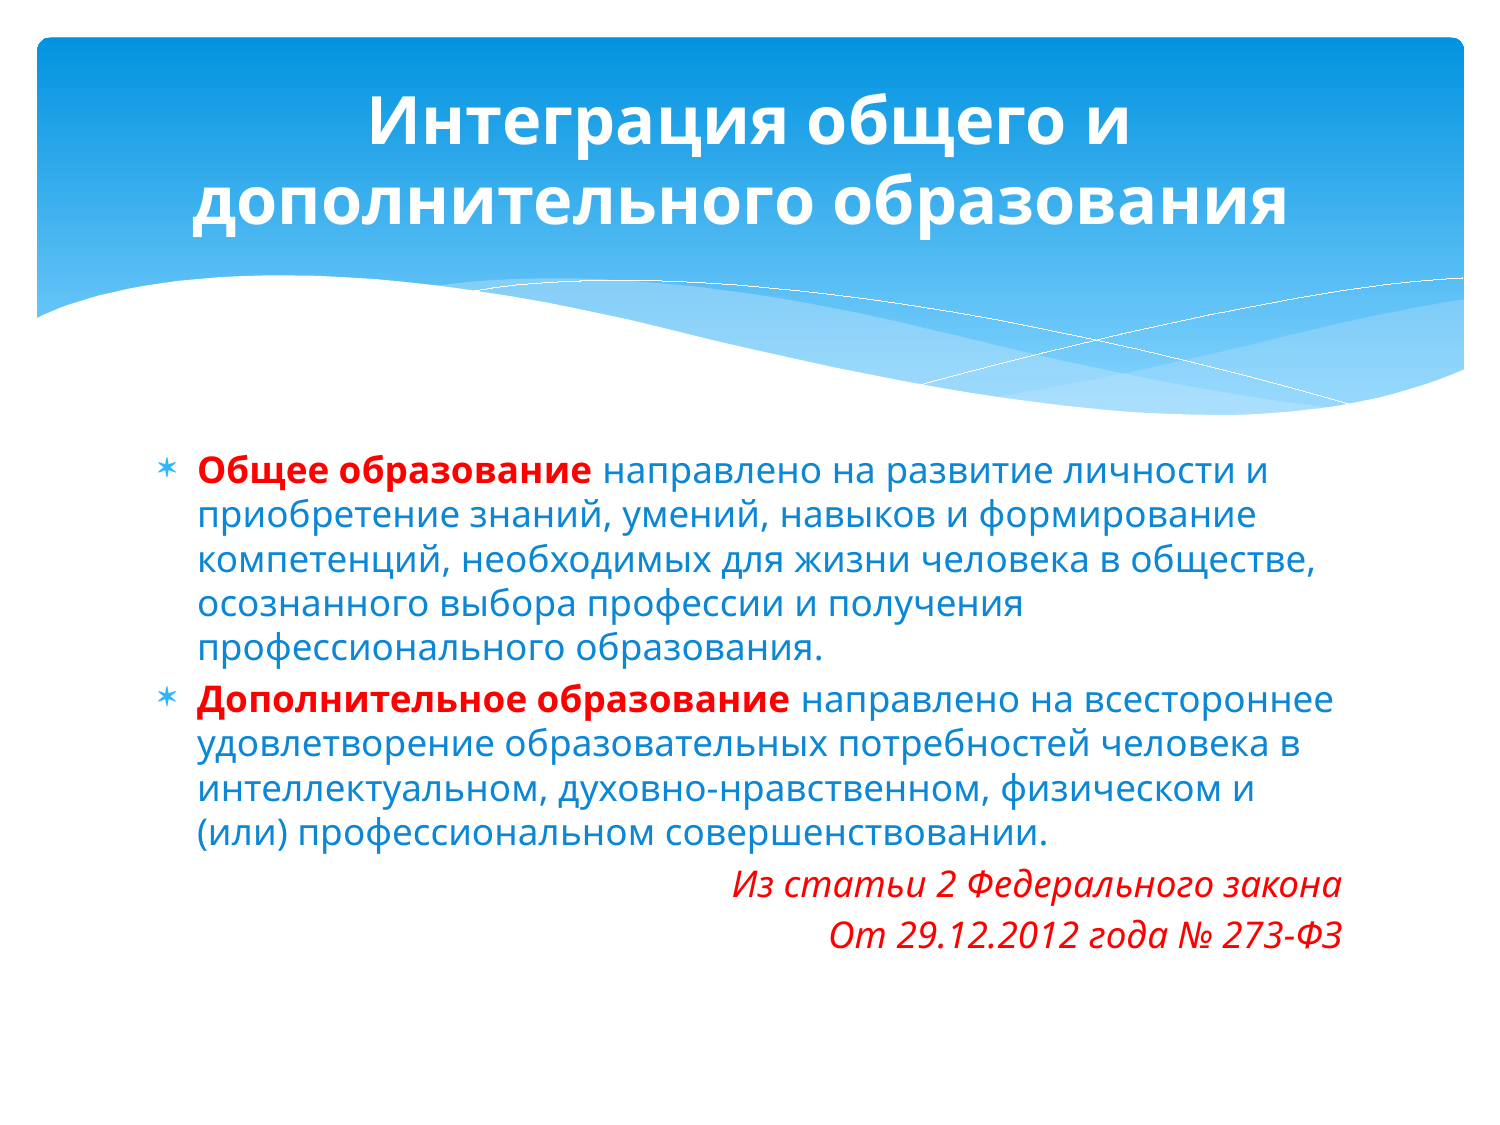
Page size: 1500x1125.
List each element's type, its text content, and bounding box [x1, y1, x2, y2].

list Общее образование направлено на развитие личности и приобретение знаний, умений, навыков и формирование компетенций, необходимых для жизни человека в обществе, осознанного выбора профессии и получения профессионального образования. Дополнительное образование направлено на всестороннее удовлетворение образовательных потребностей человека в интеллектуальном, духовно-нравственном, физическом и (или) профессиональном совершенствовании. Из статьи 2 Федерального закона От 29.12.2012 года № 273-ФЗ [143, 438, 1359, 1005]
title Интеграция общего и дополнительного образования [75, 55, 1425, 261]
